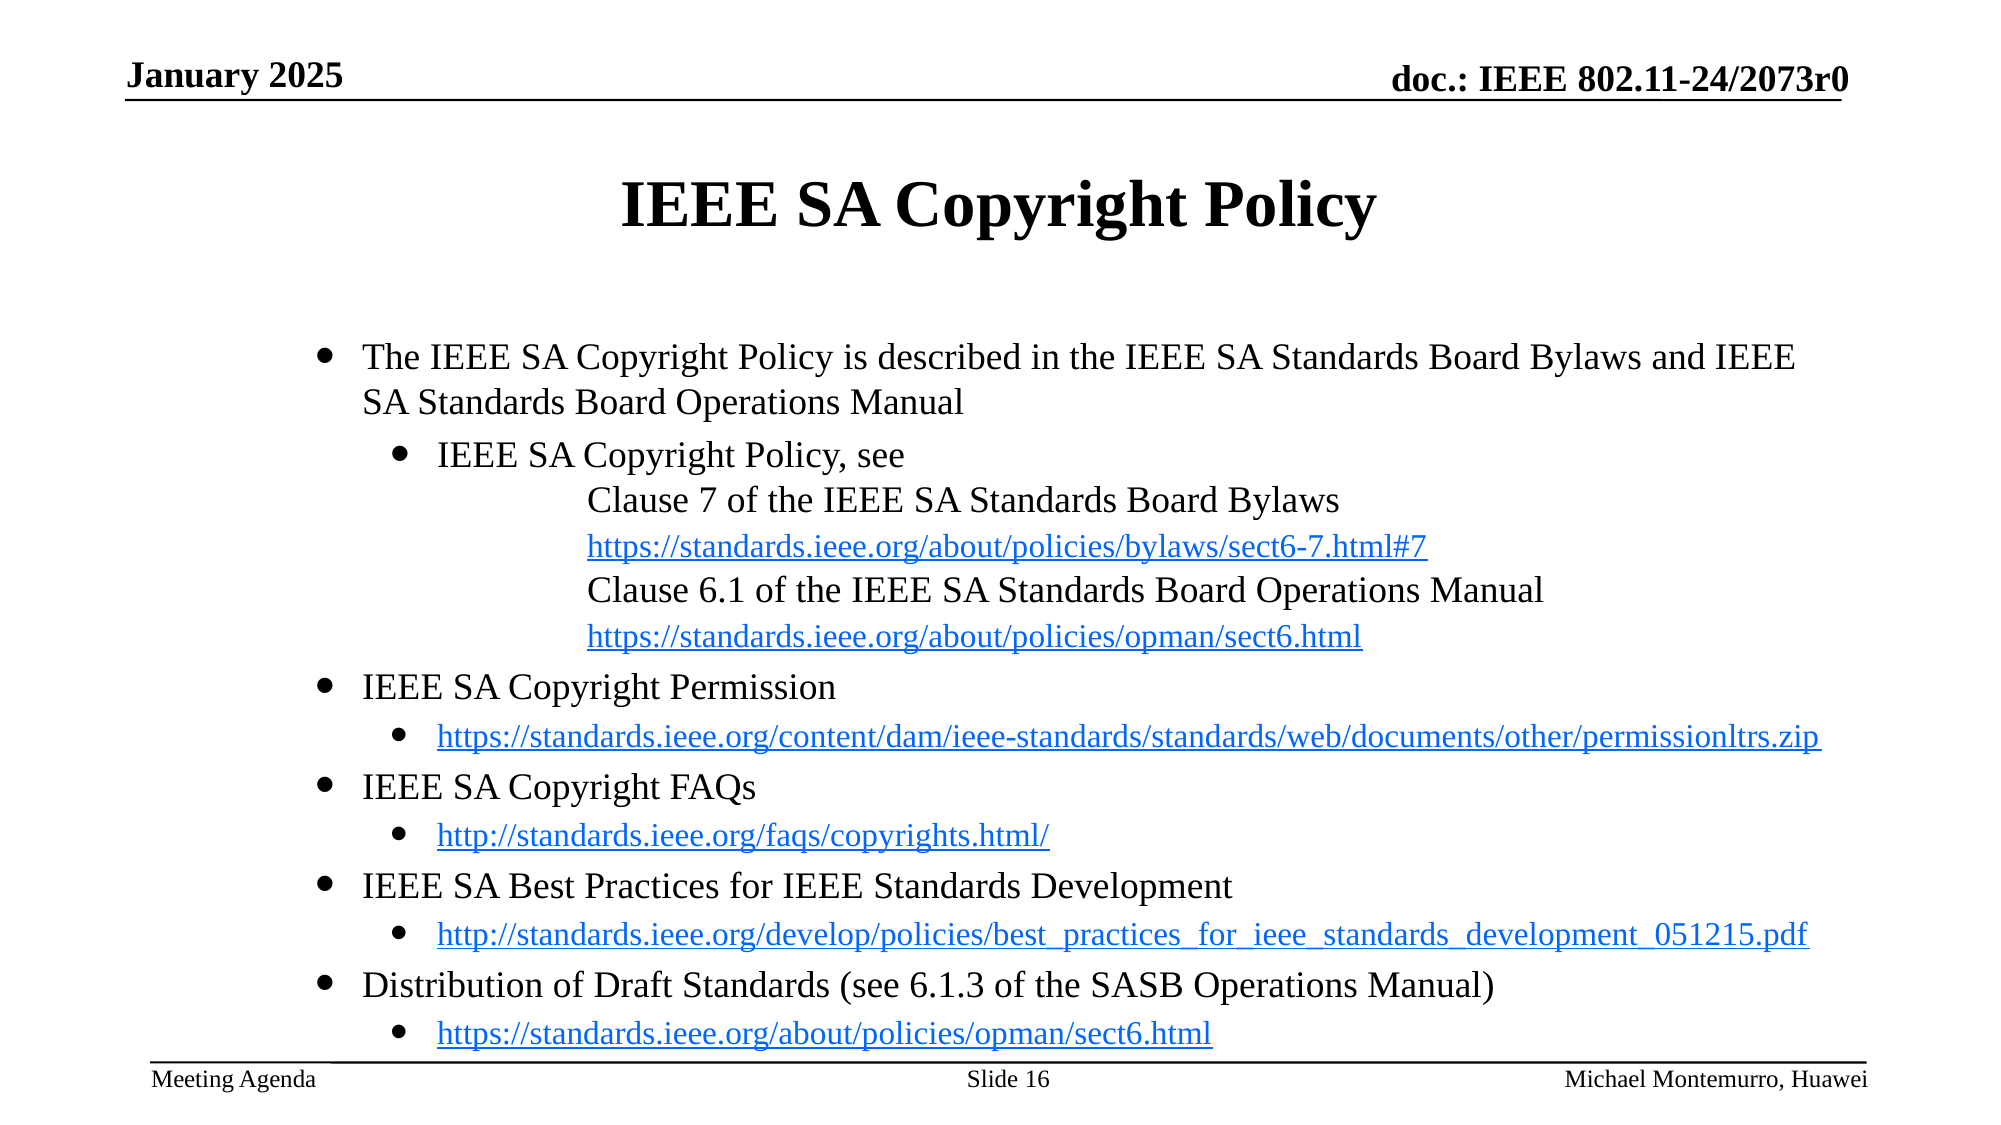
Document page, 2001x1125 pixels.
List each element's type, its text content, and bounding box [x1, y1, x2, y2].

title IEEE SA Copyright Policy [150, 112, 1850, 288]
footer Michael Montemurro, Huawei [1266, 1061, 1869, 1093]
list The IEEE SA Copyright Policy is described in the IEEE SA Standards Board Bylaws and IEEE SA Standards Board Operations Manual IEEE SA Copyright Policy, see Clause 7 of the IEEE SA Standards Board Bylaws https://standards.ieee.org/about/policies/bylaws/sect6-7.html#7 Clause 6.1 of the IEEE SA Standards Board Operations Manual https://standards.ieee.org/about/policies/opman/sect6.html IEEE SA Copyright Permission https://standards.ieee.org/content/dam/ieee-standards/standards/web/documents/other/permissionltrs.zip IEEE SA Copyright FAQs http://standards.ieee.org/faqs/copyrights.html/ IEEE SA Best Practices for IEEE Standards Development http://standards.ieee.org/develop/policies/best_practices_for_ieee_standards_development_051215.pdf Distribution of Draft Standards (see 6.1.3 of the SASB Operations Manual) https://standards.ieee.org/about/policies/opman/sect6.html [150, 324, 1850, 1000]
slide_number Slide 16 [964, 1061, 1053, 1093]
